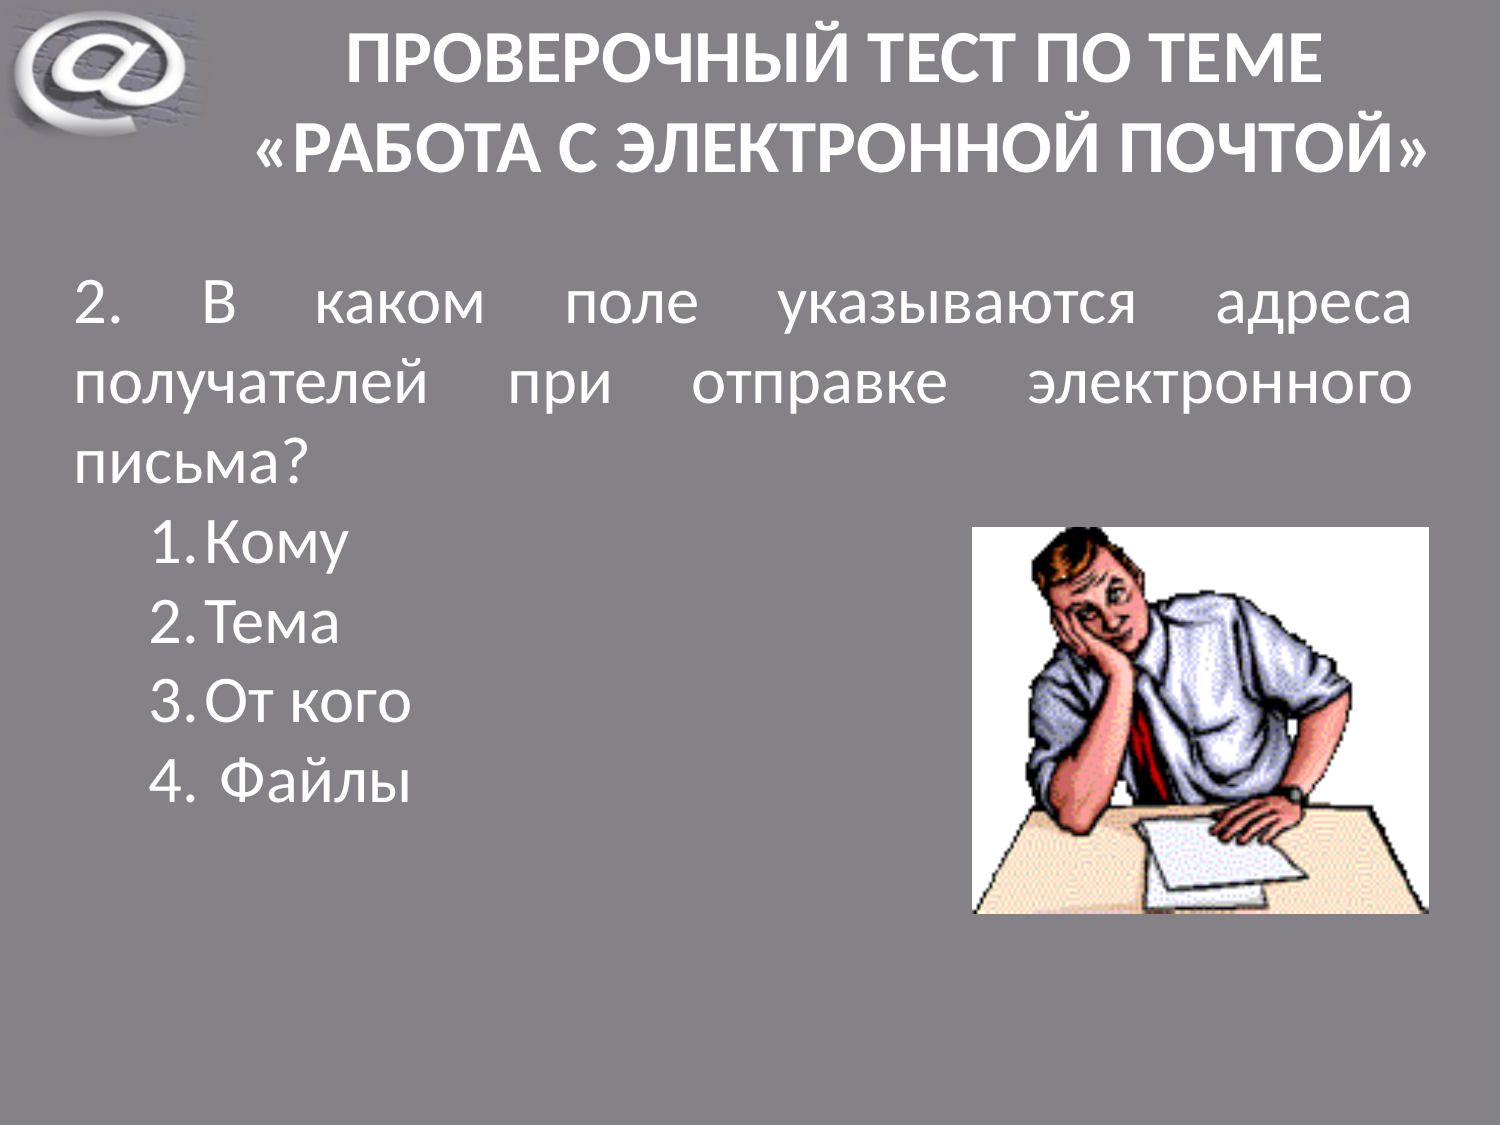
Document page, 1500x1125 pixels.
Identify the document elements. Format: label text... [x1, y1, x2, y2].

text_box [212, 0, 1500, 75]
text_box 2. В каком поле указываются адреса получателей при отправке электронного письма? Кому Тема От кого Файлы [58, 249, 1430, 824]
picture [0, 0, 212, 144]
text_box Проверочный тест по теме «Работа с электронной почтой» [187, 75, 1500, 195]
picture [972, 527, 1429, 915]
